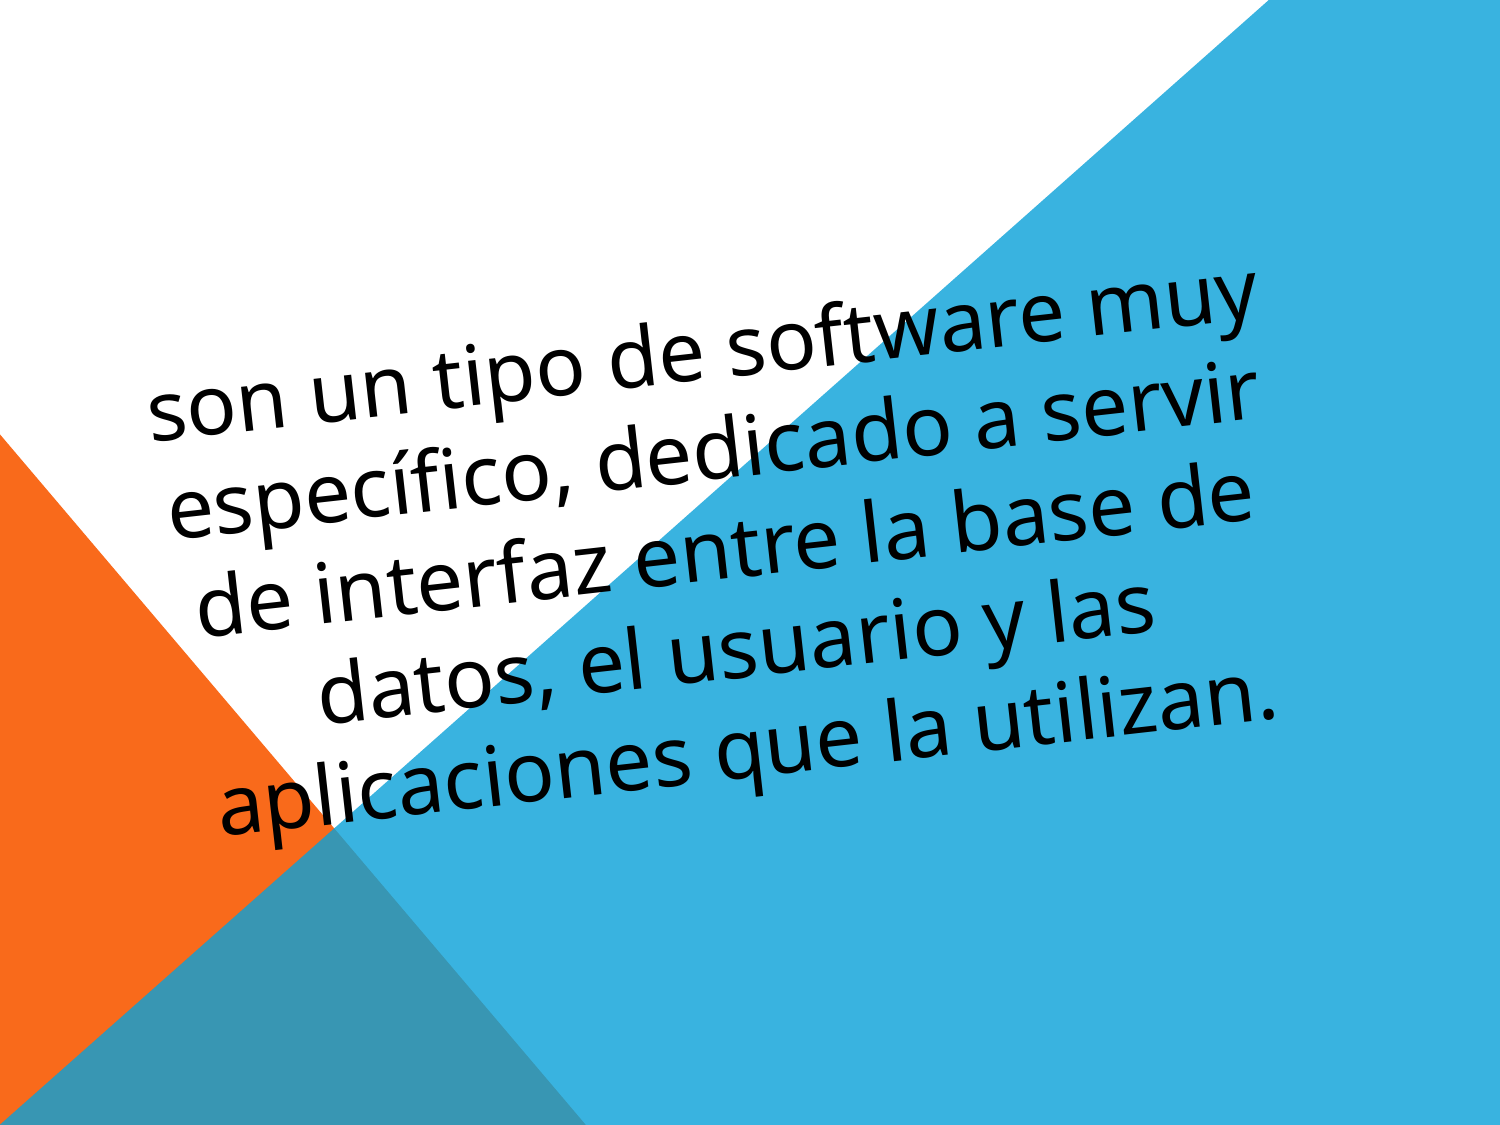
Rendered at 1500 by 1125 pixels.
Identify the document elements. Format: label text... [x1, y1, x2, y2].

text_box son un tipo de software muy específico, dedicado a servir de interfaz entre la base de datos, el usuario y las aplicaciones que la utilizan. [86, 220, 1363, 870]
